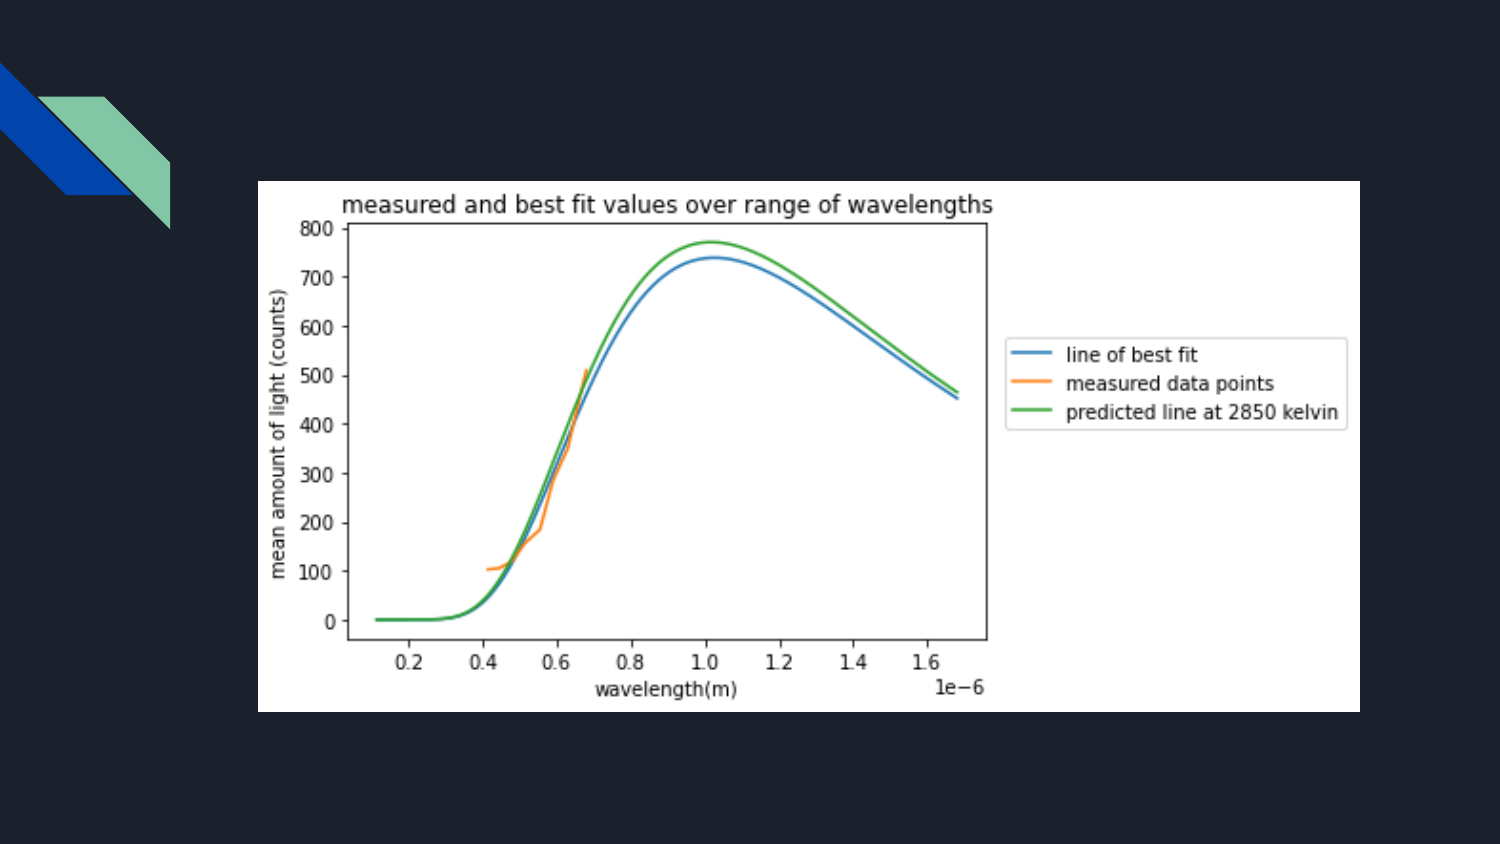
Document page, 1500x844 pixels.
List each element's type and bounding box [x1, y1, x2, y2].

picture [258, 181, 1361, 712]
